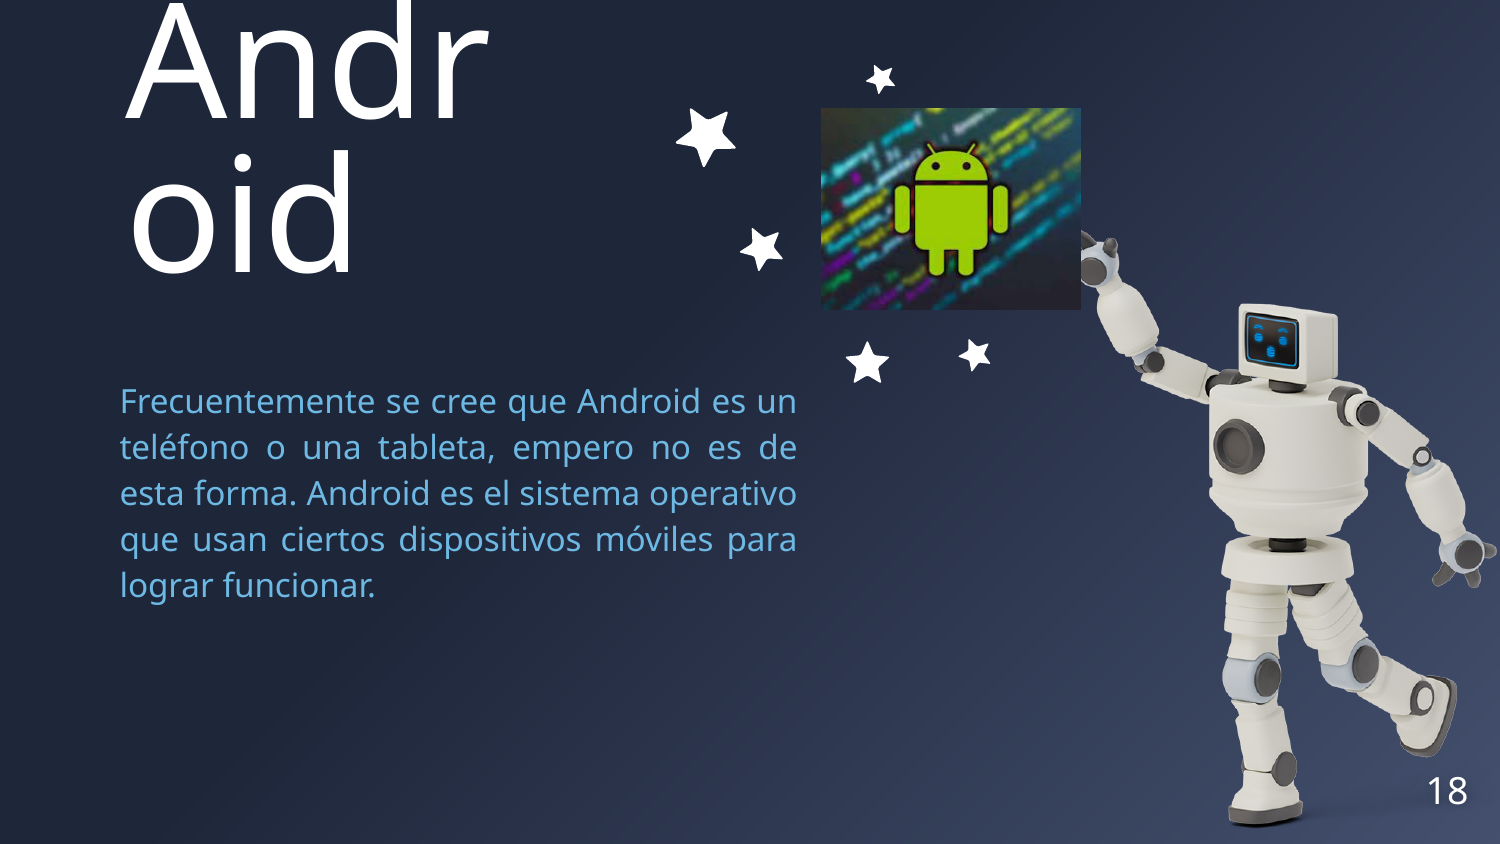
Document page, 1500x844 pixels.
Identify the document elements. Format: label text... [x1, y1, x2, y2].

text_box [739, 228, 783, 271]
text_box [675, 108, 736, 168]
text_box [845, 341, 889, 383]
subtitle Frecuentemente se cree que Android es un teléfono o una tableta, empero no es de esta forma. Android es el sistema operativo que usan ciertos dispositivos móviles para lograr funcionar. [119, 374, 799, 602]
text_box [865, 65, 895, 94]
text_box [1050, 229, 1497, 830]
picture [821, 108, 1081, 311]
title Android [125, 101, 571, 303]
text_box [958, 339, 991, 372]
